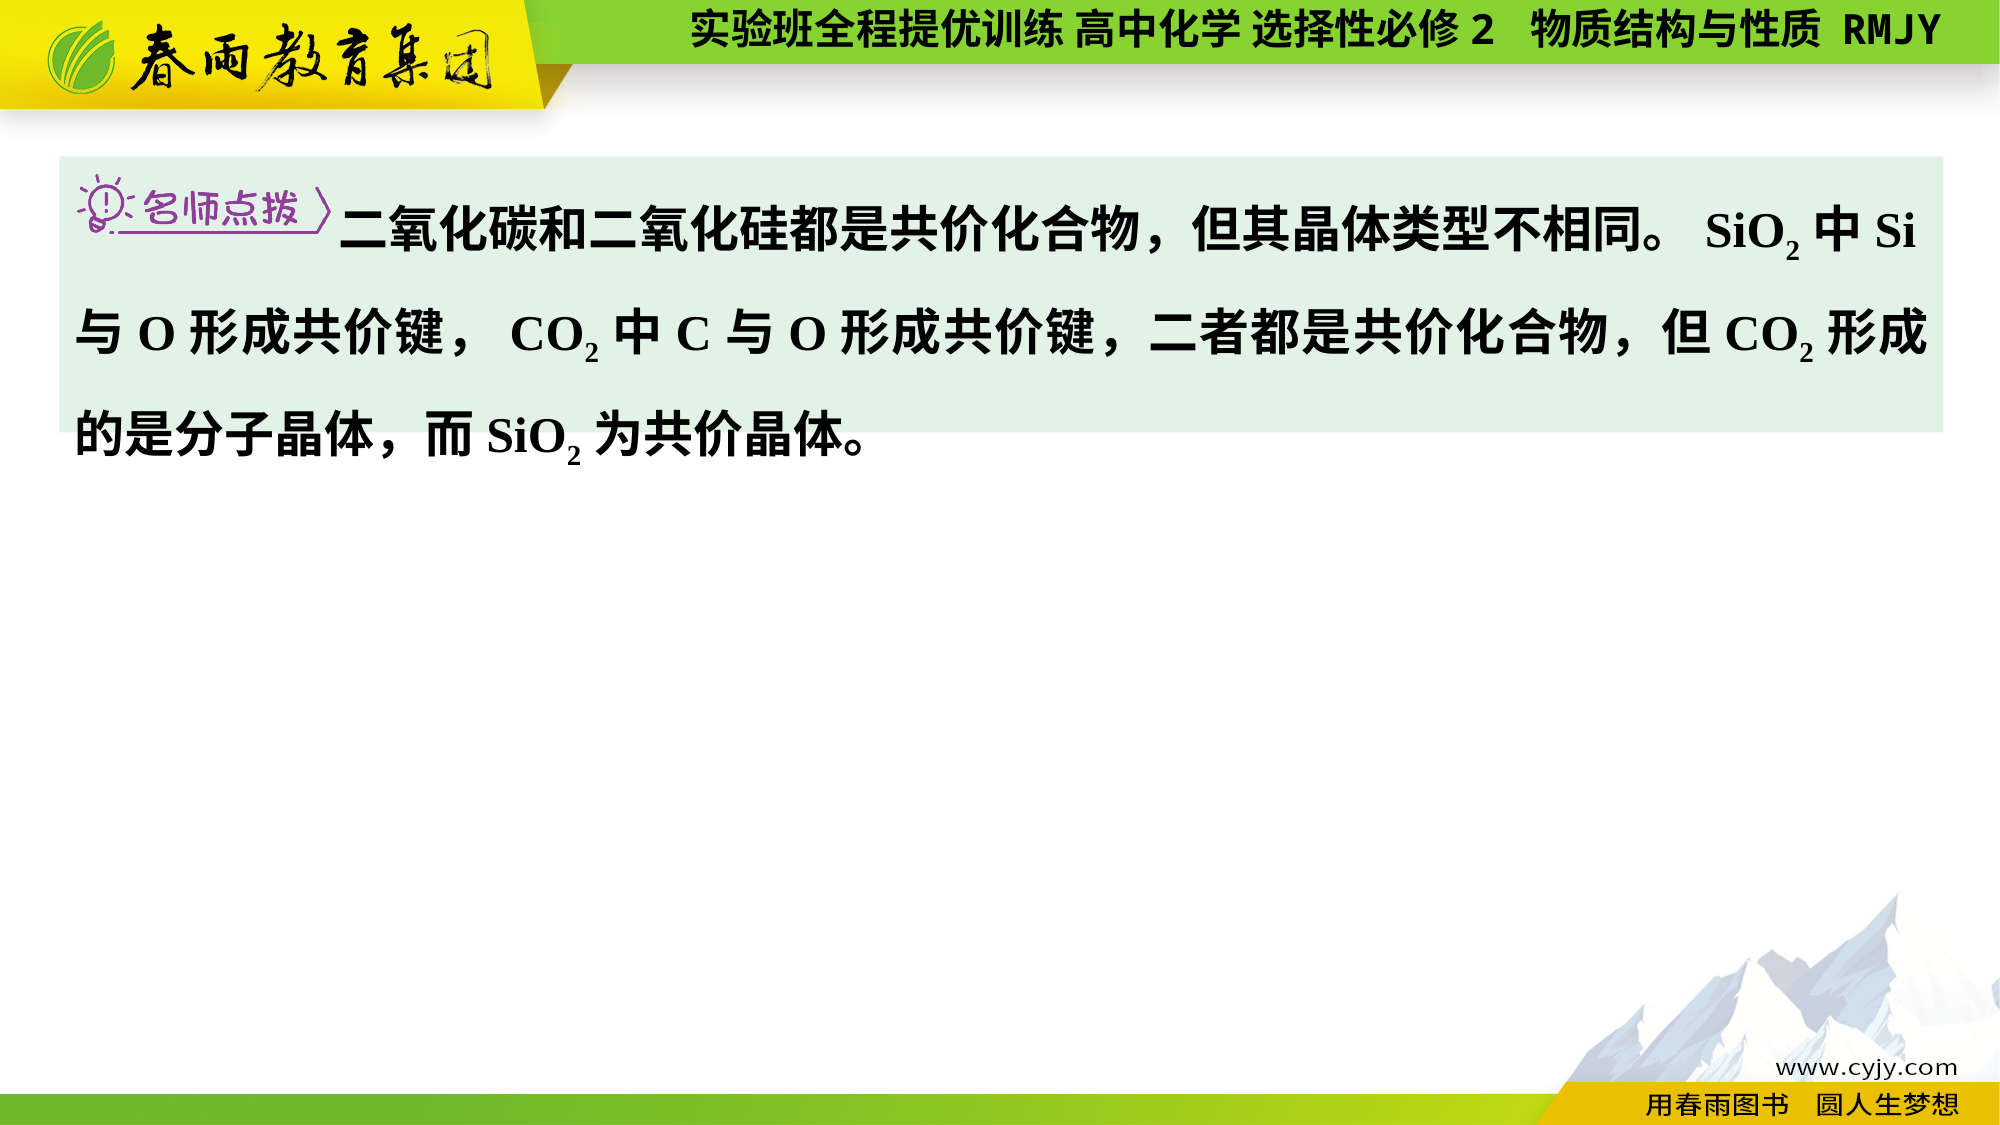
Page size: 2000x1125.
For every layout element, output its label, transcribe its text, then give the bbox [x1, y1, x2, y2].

list 二氧化碳和二氧化硅都是共价化合物，但其晶体类型不相同。SiO2中Si与O形成共价键，CO2中C与O形成共价键，二者都是共价化合物，但CO2形成的是分子晶体，而SiO2为共价晶体。 [59, 156, 1944, 433]
picture [0, 0, 2000, 1125]
